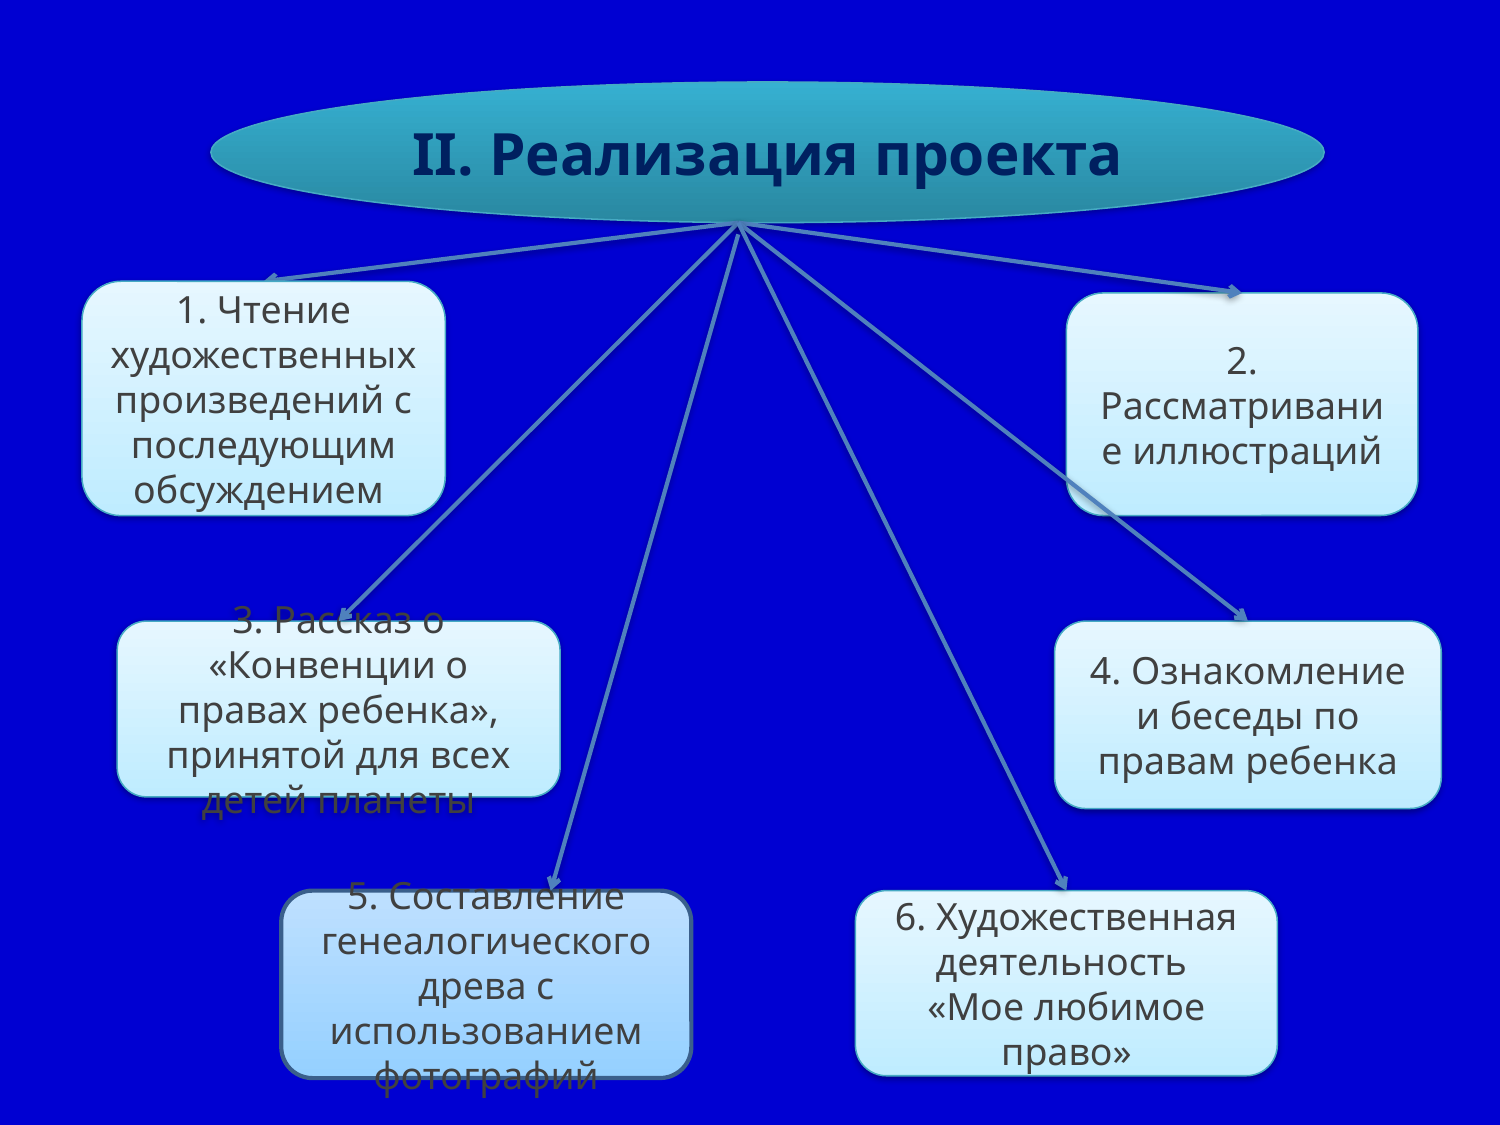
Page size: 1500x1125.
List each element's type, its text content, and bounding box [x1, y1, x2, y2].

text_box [737, 222, 1249, 622]
text_box II. Реализация проекта [210, 81, 1325, 220]
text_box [338, 222, 736, 467]
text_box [263, 222, 337, 282]
text_box 6. Художественная деятельность «Мое любимое право» [854, 889, 1279, 1077]
text_box 2. Рассматривание иллюстраций [1254, 292, 1419, 517]
text_box 4. Ознакомление и беседы по правам ребенка [1053, 620, 1443, 810]
text_box 1. Чтение художественных произведений с последующим обсуждением [81, 280, 333, 517]
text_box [316, 468, 973, 657]
text_box 5. Составление генеалогического древа с использованием фотографий [279, 888, 694, 1081]
text_box 3. Рассказ о «Конвенции о правах ребенка», принятой для всех детей планеты [116, 620, 561, 798]
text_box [568, 392, 1237, 721]
